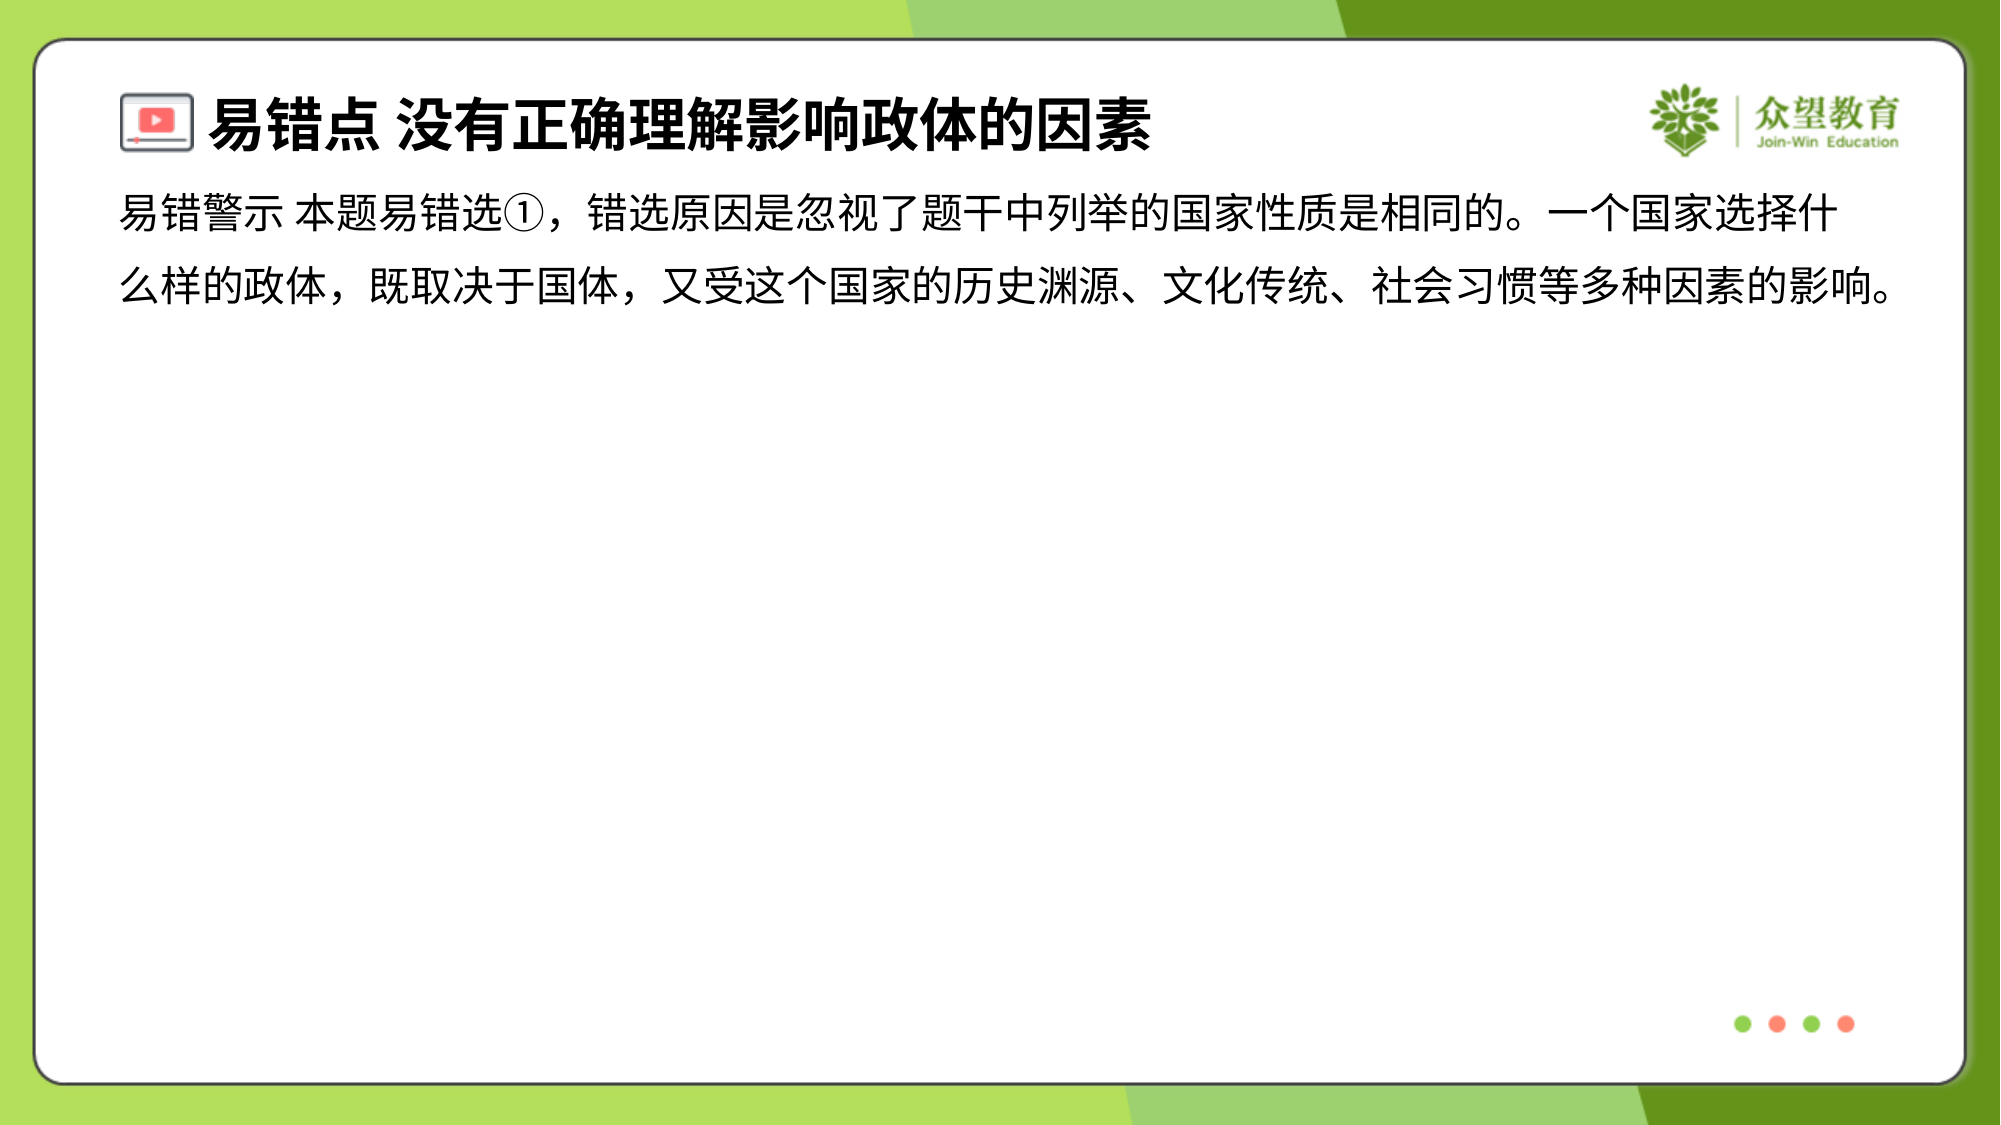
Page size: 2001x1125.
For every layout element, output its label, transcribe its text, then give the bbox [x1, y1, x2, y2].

picture [0, 0, 2000, 1125]
text_box 易错警示 本题易错选①，错选原因是忽视了题干中列举的国家性质是相同的。一个国家选择什 么样的政体，既取决于国体，又受这个国家的历史渊源、文化传统、社会习惯等多种因素的影响。 [118, 159, 1883, 605]
